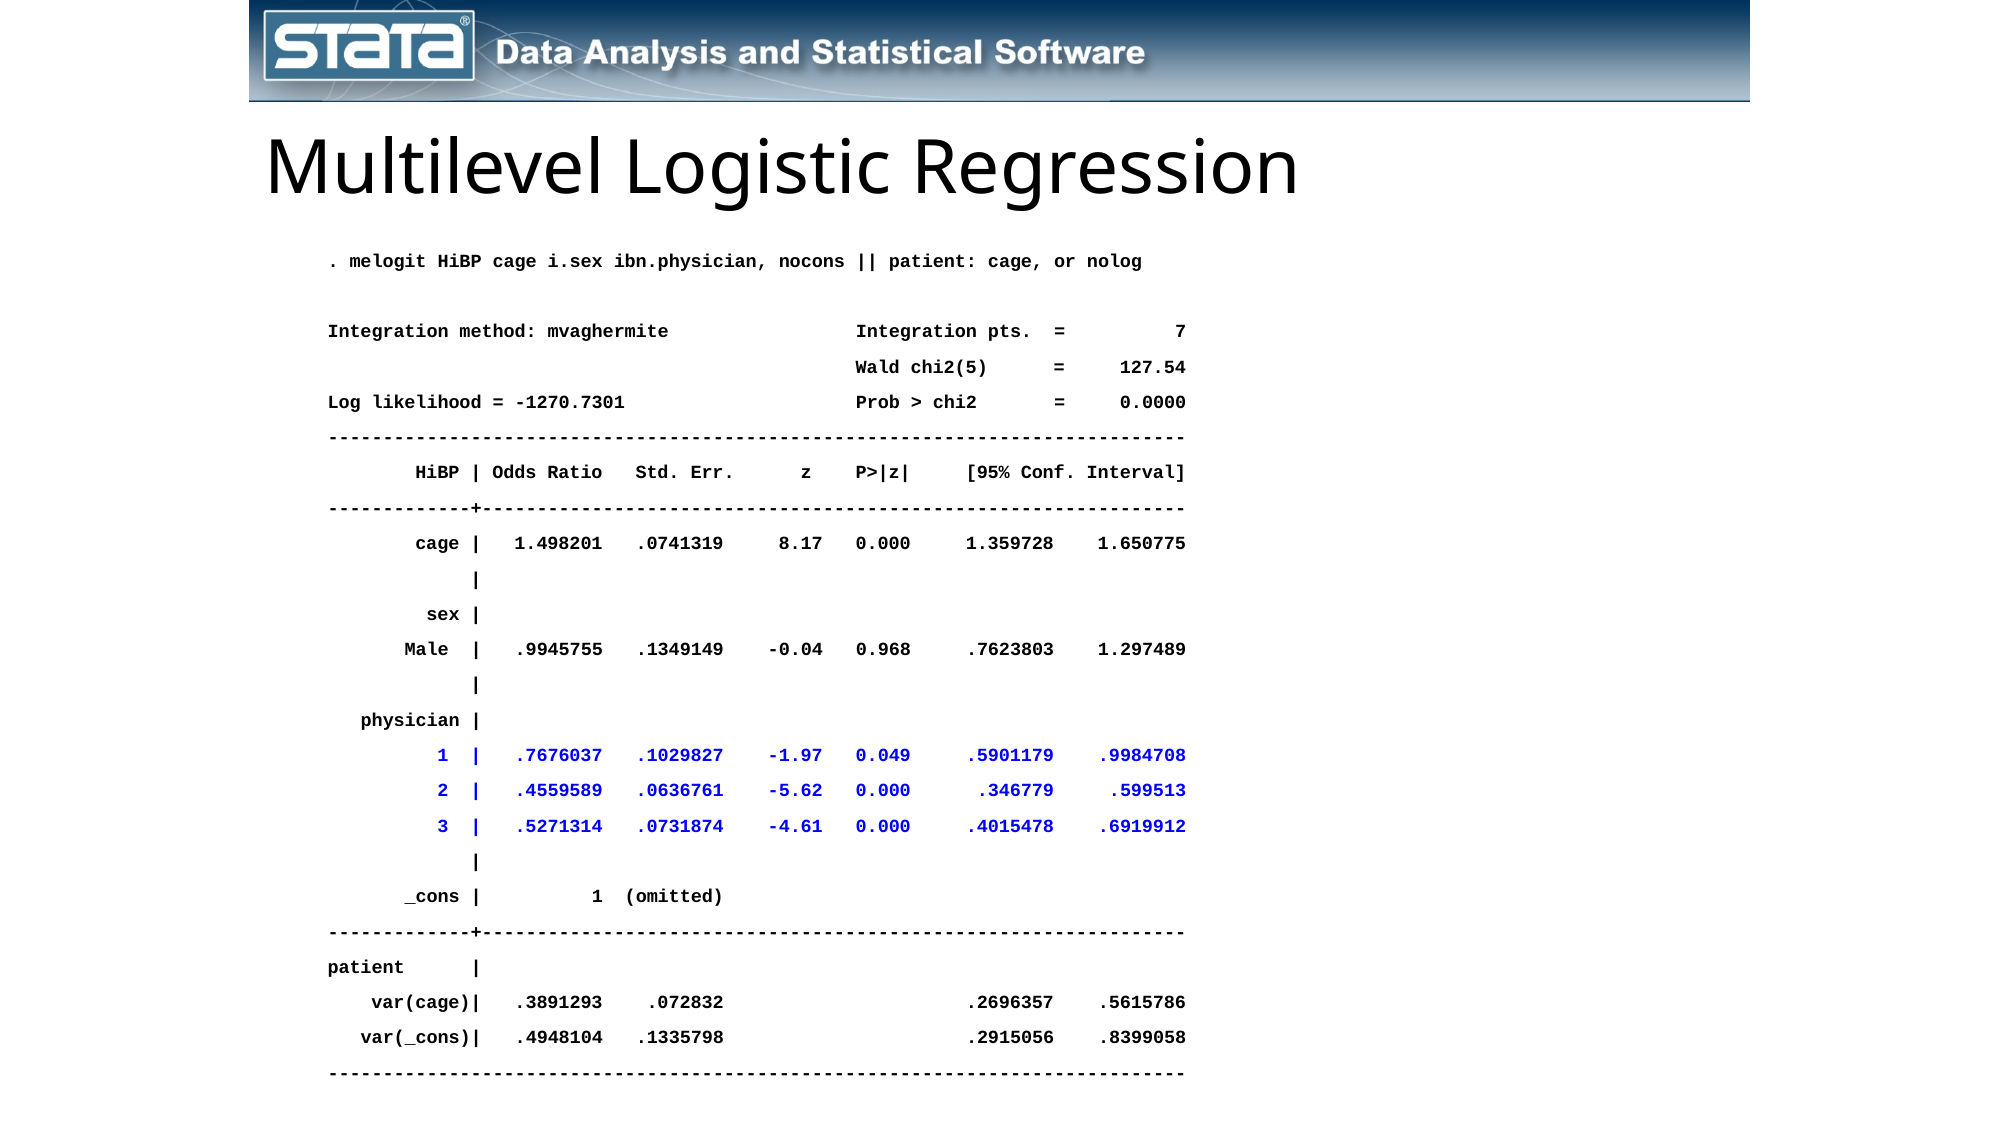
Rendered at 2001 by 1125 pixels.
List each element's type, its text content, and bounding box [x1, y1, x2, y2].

list . melogit HiBP cage i.sex ibn.physician, nocons || patient: cage, or nolog Integration method: mvaghermite Integration pts. = 7 Wald chi2(5) = 127.54 Log likelihood = -1270.7301 Prob > chi2 = 0.0000 ------------------------------------------------------------------------------ HiBP | Odds Ratio Std. Err. z P>|z| [95% Conf. Interval] -------------+---------------------------------------------------------------- cage | 1.498201 .0741319 8.17 0.000 1.359728 1.650775 | sex | Male | .9945755 .1349149 -0.04 0.968 .7623803 1.297489 | physician | 1 | .7676037 .1029827 -1.97 0.049 .5901179 .9984708 2 | .4559589 .0636761 -5.62 0.000 .346779 .599513 3 | .5271314 .0731874 -4.61 0.000 .4015478 .6919912 | _cons | 1 (omitted) -------------+---------------------------------------------------------------- patient | var(cage)| .3891293 .072832 .2696357 .5615786 var(_cons)| .4948104 .1335798 .2915056 .8399058 ------------------------------------------------------------------------------ [312, 243, 1725, 1094]
picture [249, 0, 1750, 102]
title Multilevel Logistic Regression [249, 102, 1750, 238]
